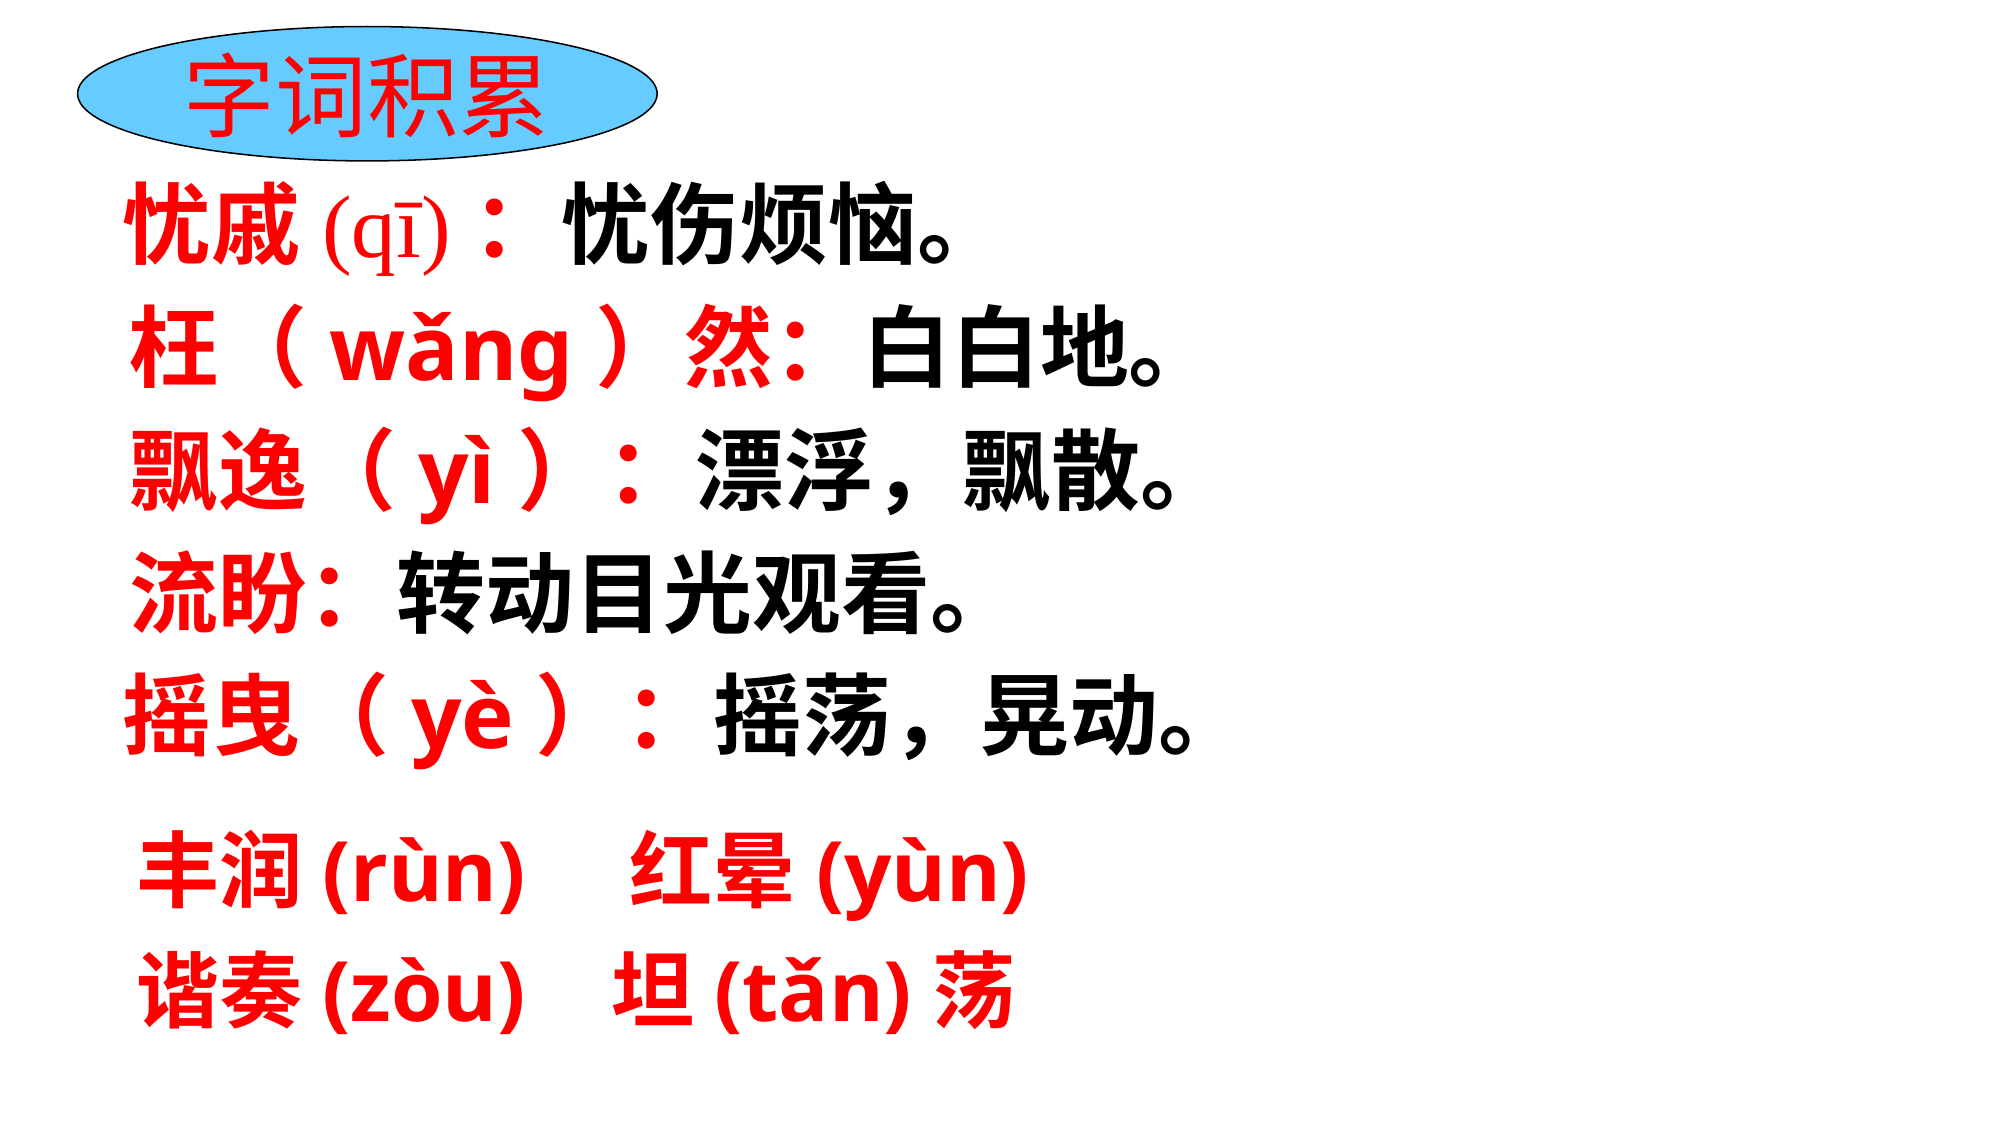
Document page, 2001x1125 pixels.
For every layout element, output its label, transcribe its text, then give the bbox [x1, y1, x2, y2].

text_box 丰润(rùn) 红晕(yùn) 谐奏(zòu) 坦(tǎn)荡 [77, 790, 1206, 1046]
text_box 字词积累 [77, 26, 658, 161]
text_box 枉（wǎng）然：白白地。 [115, 284, 1148, 406]
text_box 飘逸（yì）：漂浮，飘散。 [115, 406, 1401, 529]
text_box 摇曳（yè）：摇荡，晃动。 [108, 652, 1346, 774]
text_box 流盼：转动目光观看。 [115, 529, 1260, 652]
text_box 忧戚(qī)：忧伤烦恼。 [108, 161, 1184, 283]
